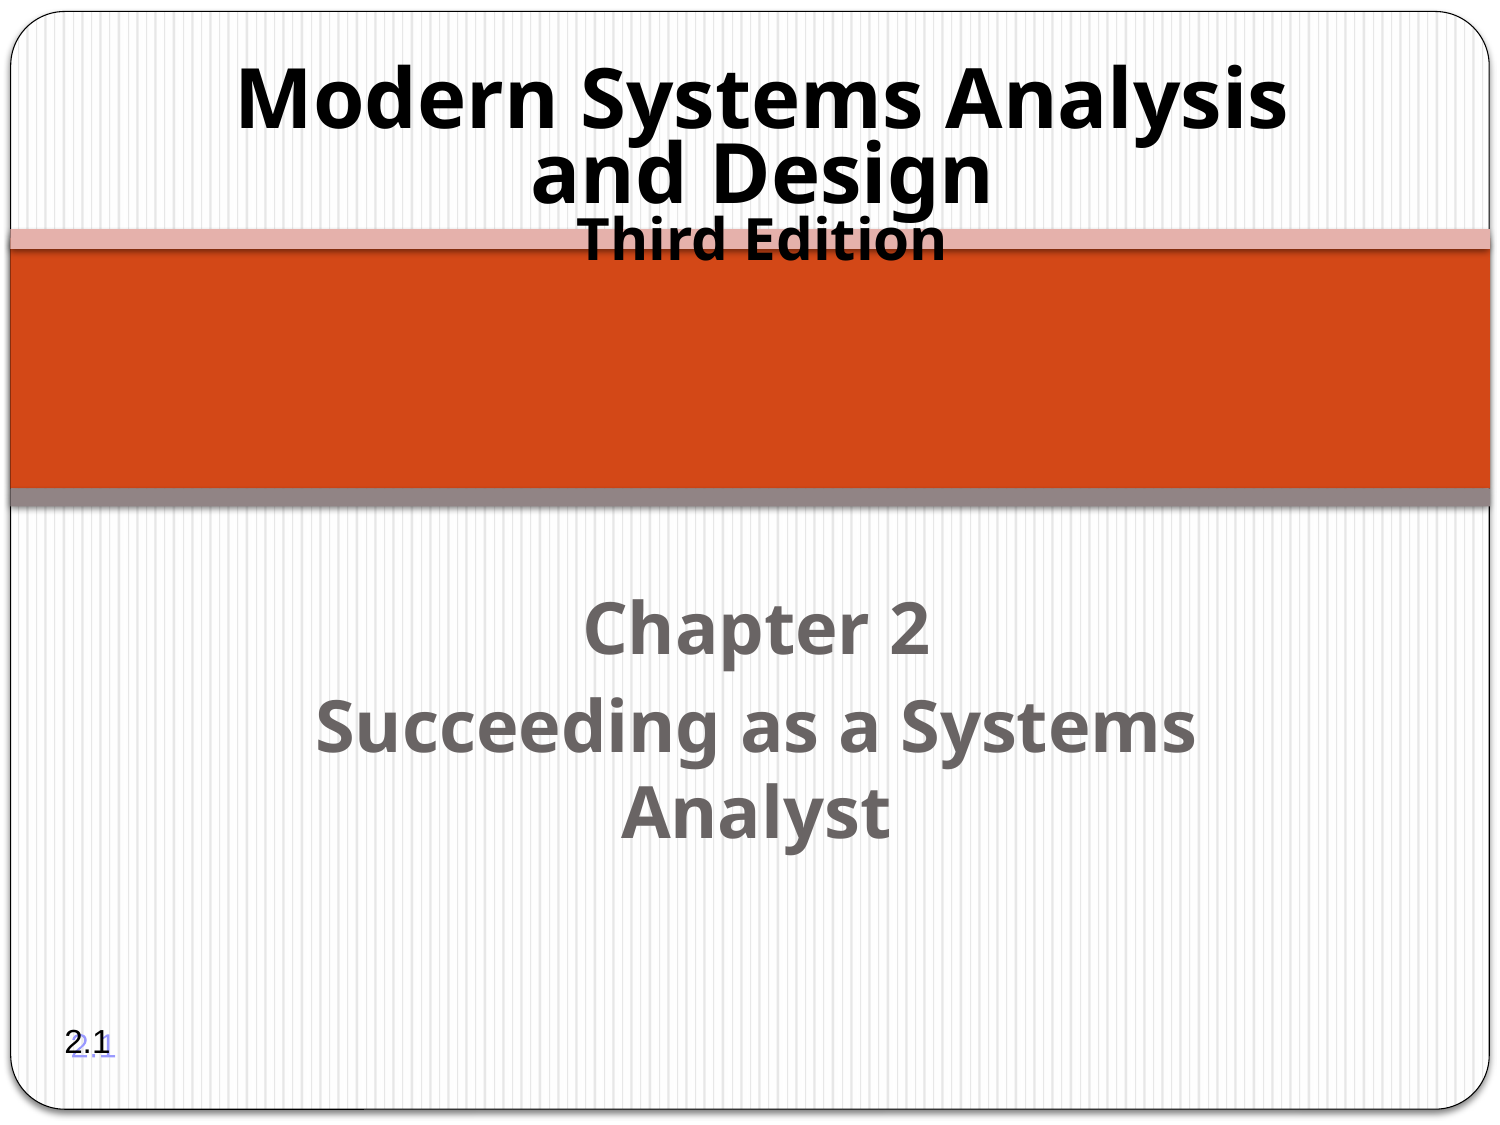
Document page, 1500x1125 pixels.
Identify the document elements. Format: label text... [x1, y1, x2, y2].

title Modern Systems Analysis and Design Third Edition [150, 0, 1375, 488]
subtitle Chapter 2 Succeeding as a Systems Analyst [174, 575, 1338, 863]
text_box 2.1 [37, 1012, 138, 1068]
